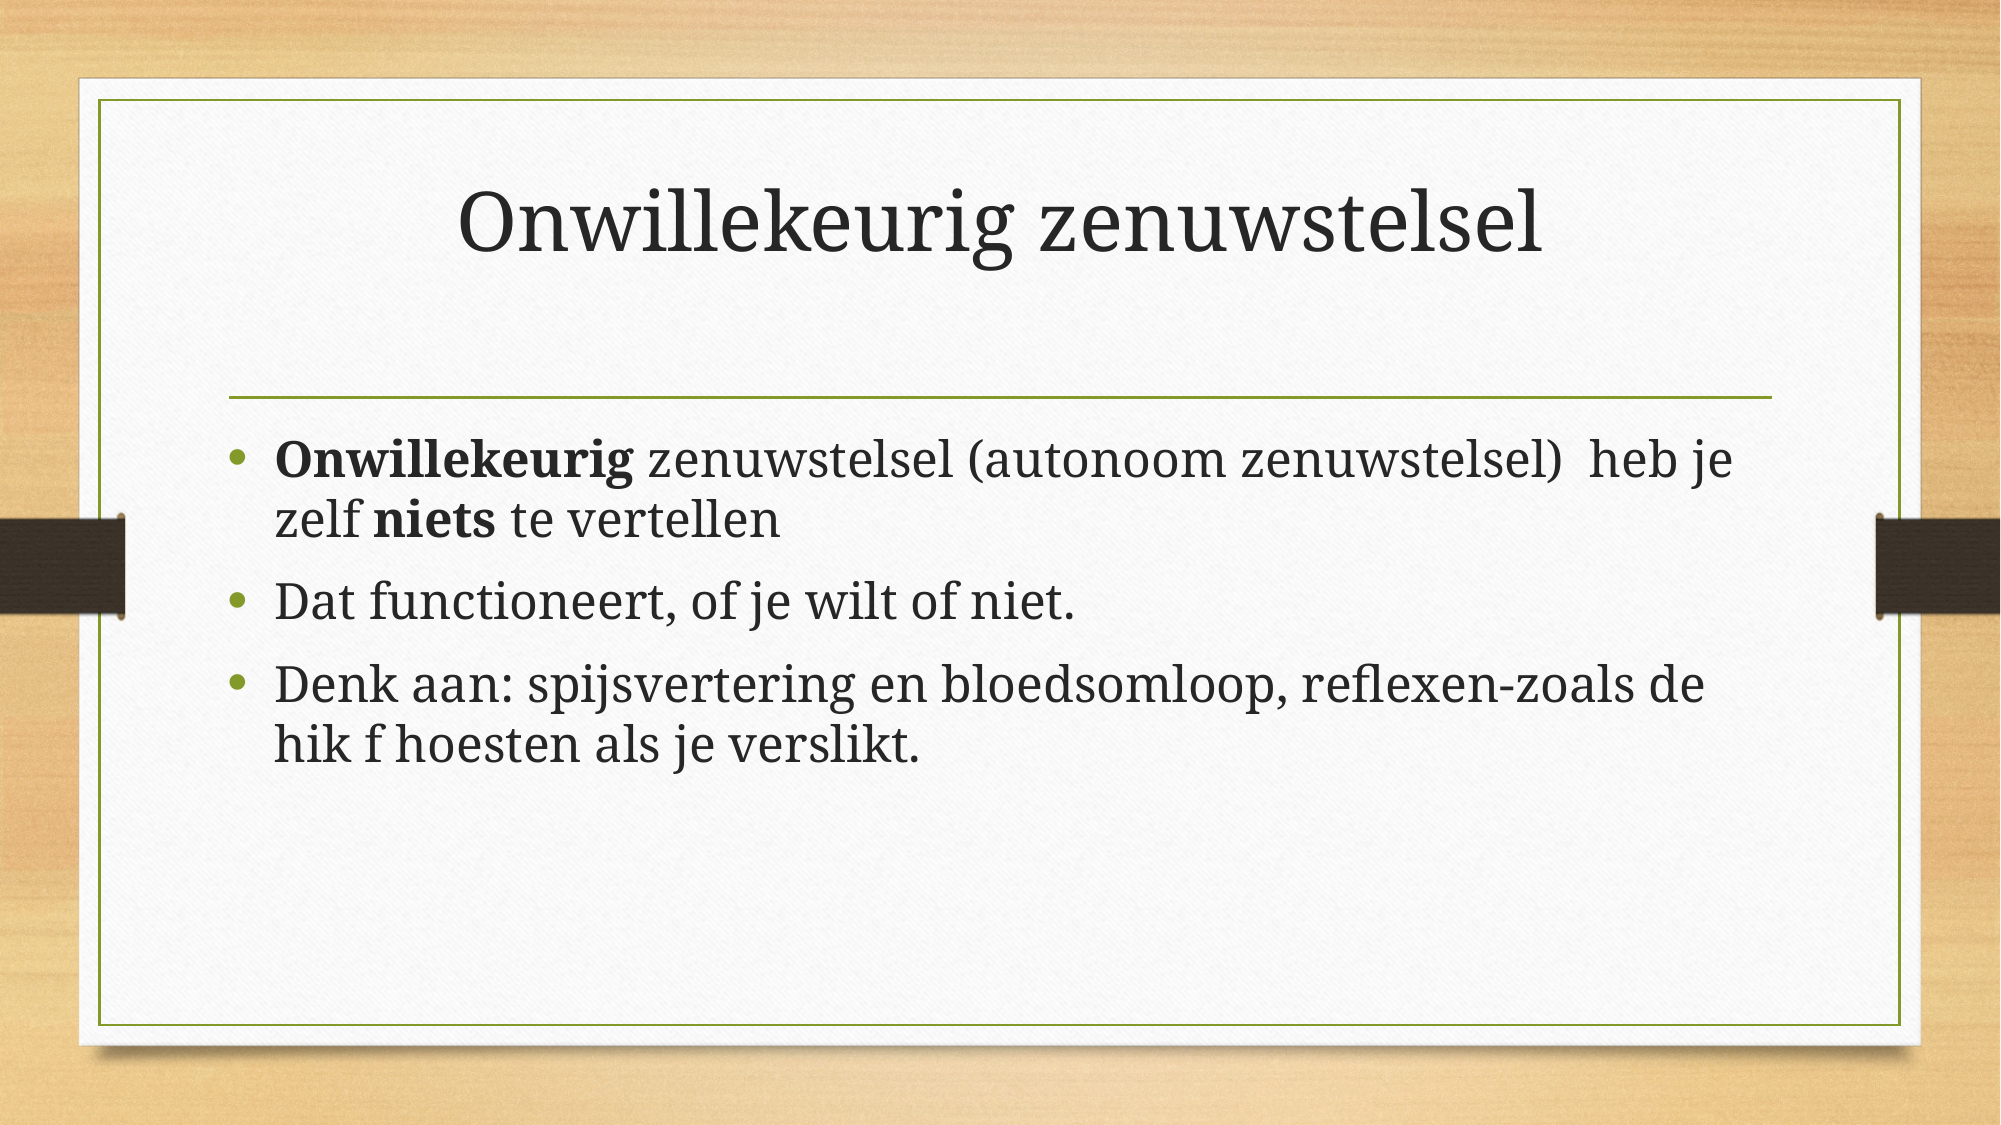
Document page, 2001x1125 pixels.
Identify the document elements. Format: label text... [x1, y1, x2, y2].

title Onwillekeurig zenuwstelsel [212, 161, 1788, 375]
list Onwillekeurig zenuwstelsel (autonoom zenuwstelsel) heb je zelf niets te vertellen Dat functioneert, of je wilt of niet. Denk aan: spijsvertering en bloedsomloop, reflexen-zoals de hik f hoesten als je verslikt. [212, 419, 1788, 964]
picture [0, 0, 2001, 1125]
